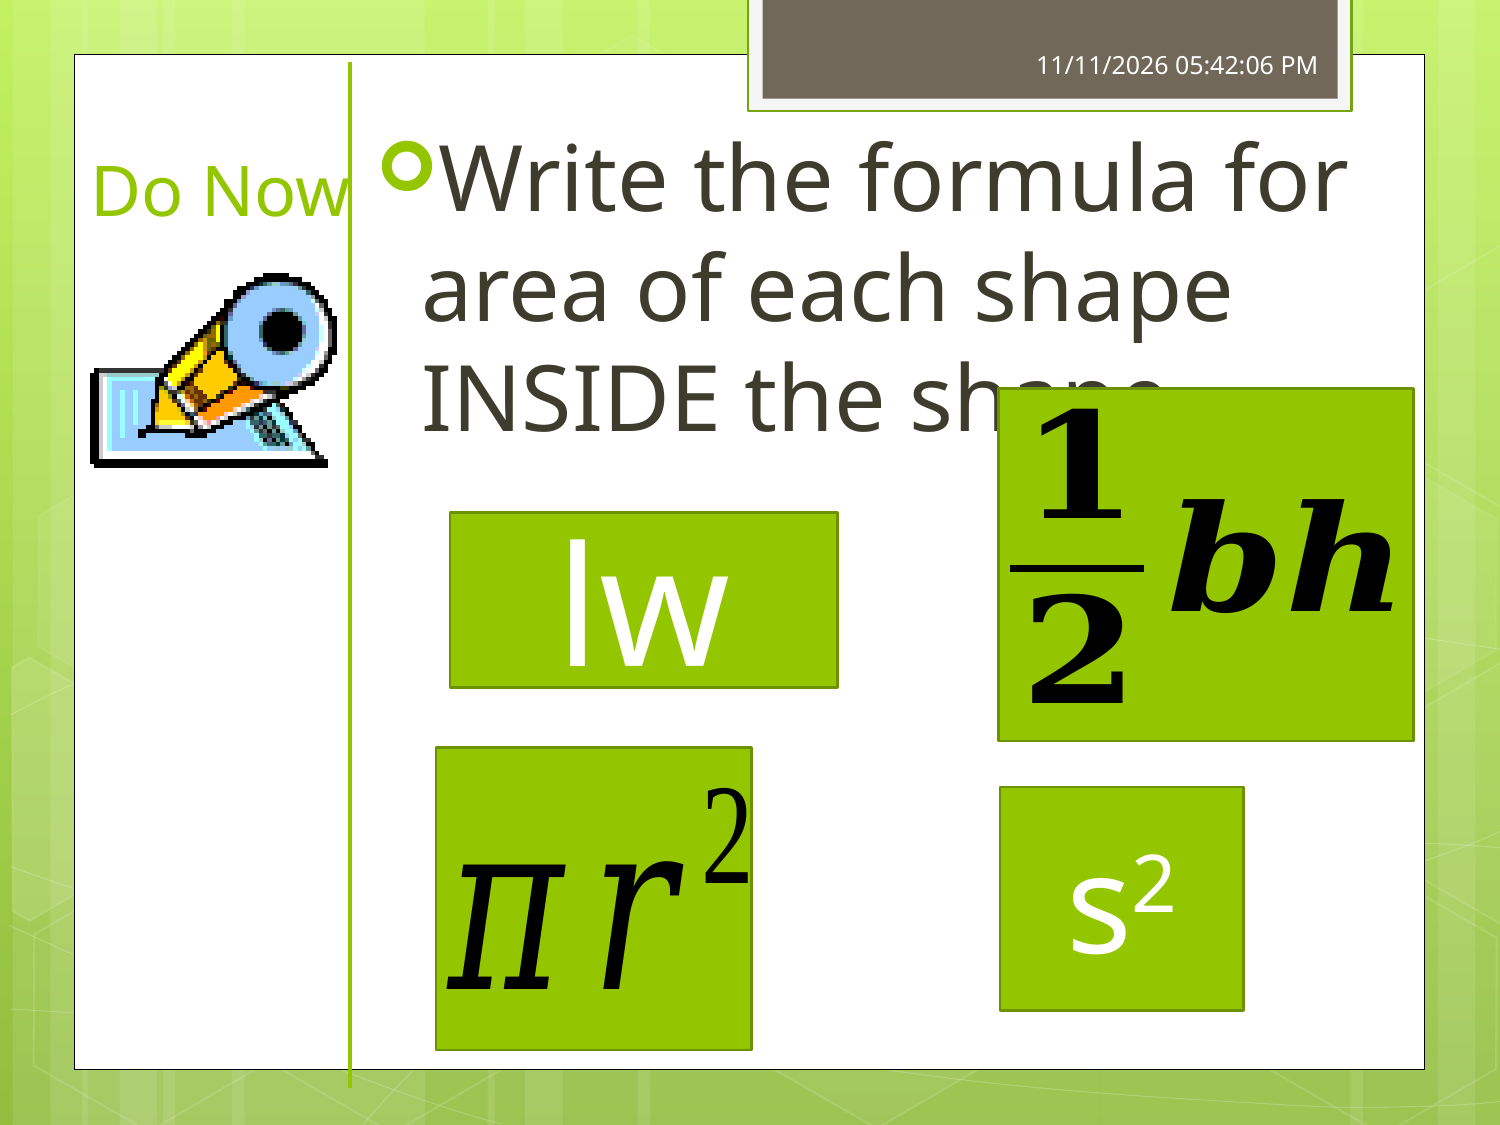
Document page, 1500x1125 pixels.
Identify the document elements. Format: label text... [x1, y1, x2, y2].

title Do Now [75, 137, 345, 238]
text_box lw [449, 511, 839, 689]
picture [82, 174, 351, 478]
text_box s2 [999, 786, 1245, 1012]
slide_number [983, 36, 1334, 97]
list Write the formula for area of each shape INSIDE the shape [354, 112, 1425, 1063]
